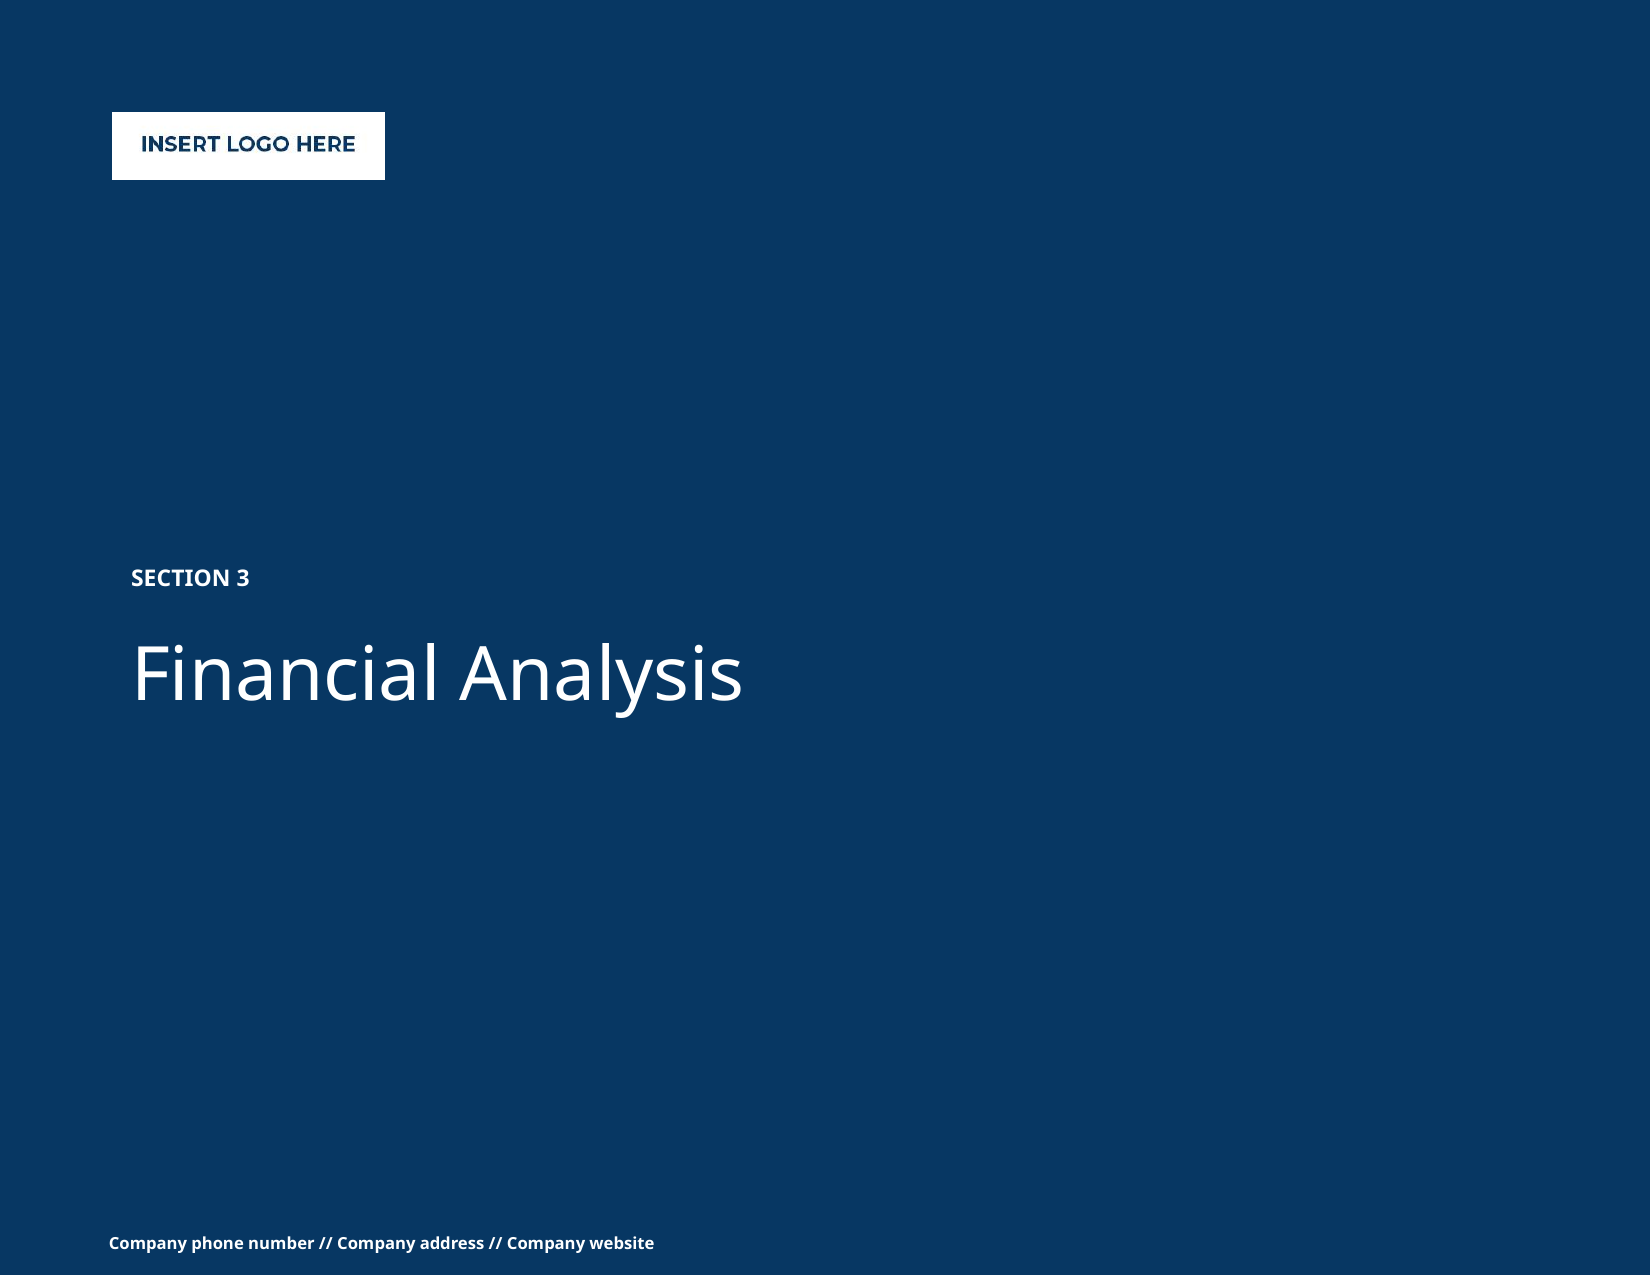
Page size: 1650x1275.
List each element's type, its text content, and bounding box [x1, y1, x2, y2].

subtitle SECTION 3 Financial Analysis [112, 0, 1538, 1275]
